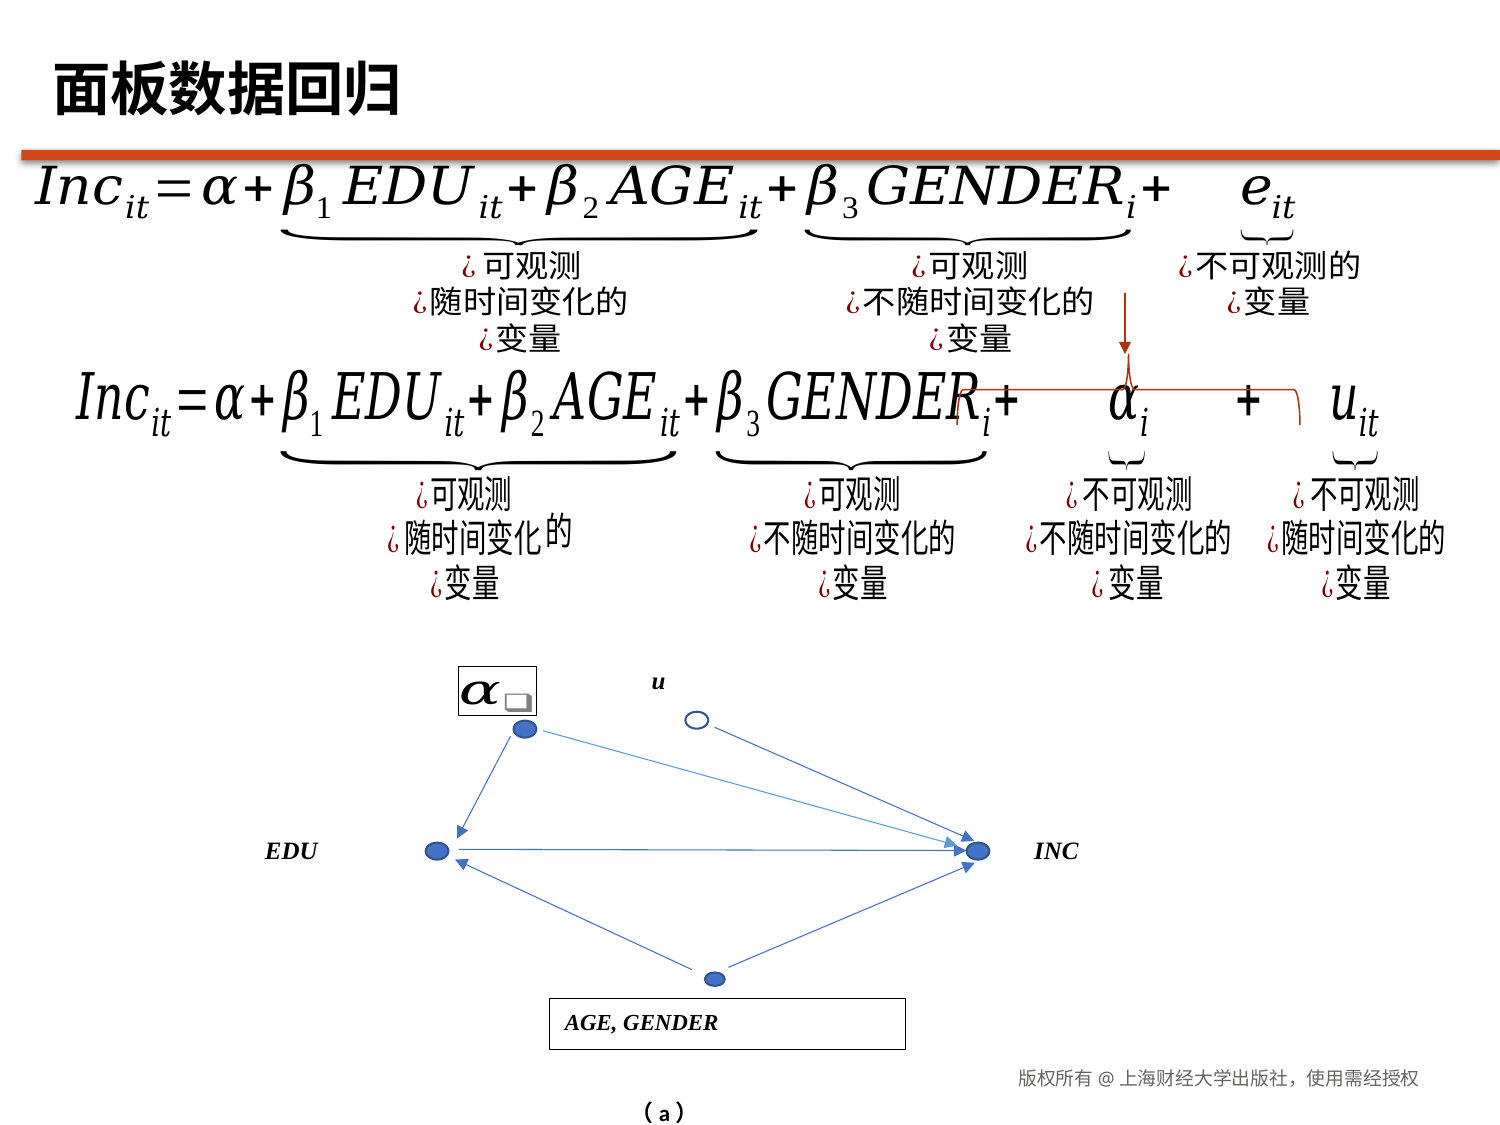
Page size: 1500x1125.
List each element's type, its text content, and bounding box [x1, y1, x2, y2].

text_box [249, 654, 1095, 1125]
title 面板数据回归 [37, 50, 1450, 138]
text_box [956, 358, 1301, 426]
footer 版权所有@上海财经大学出版社，使用需经授权 [1099, 1046, 1463, 1109]
